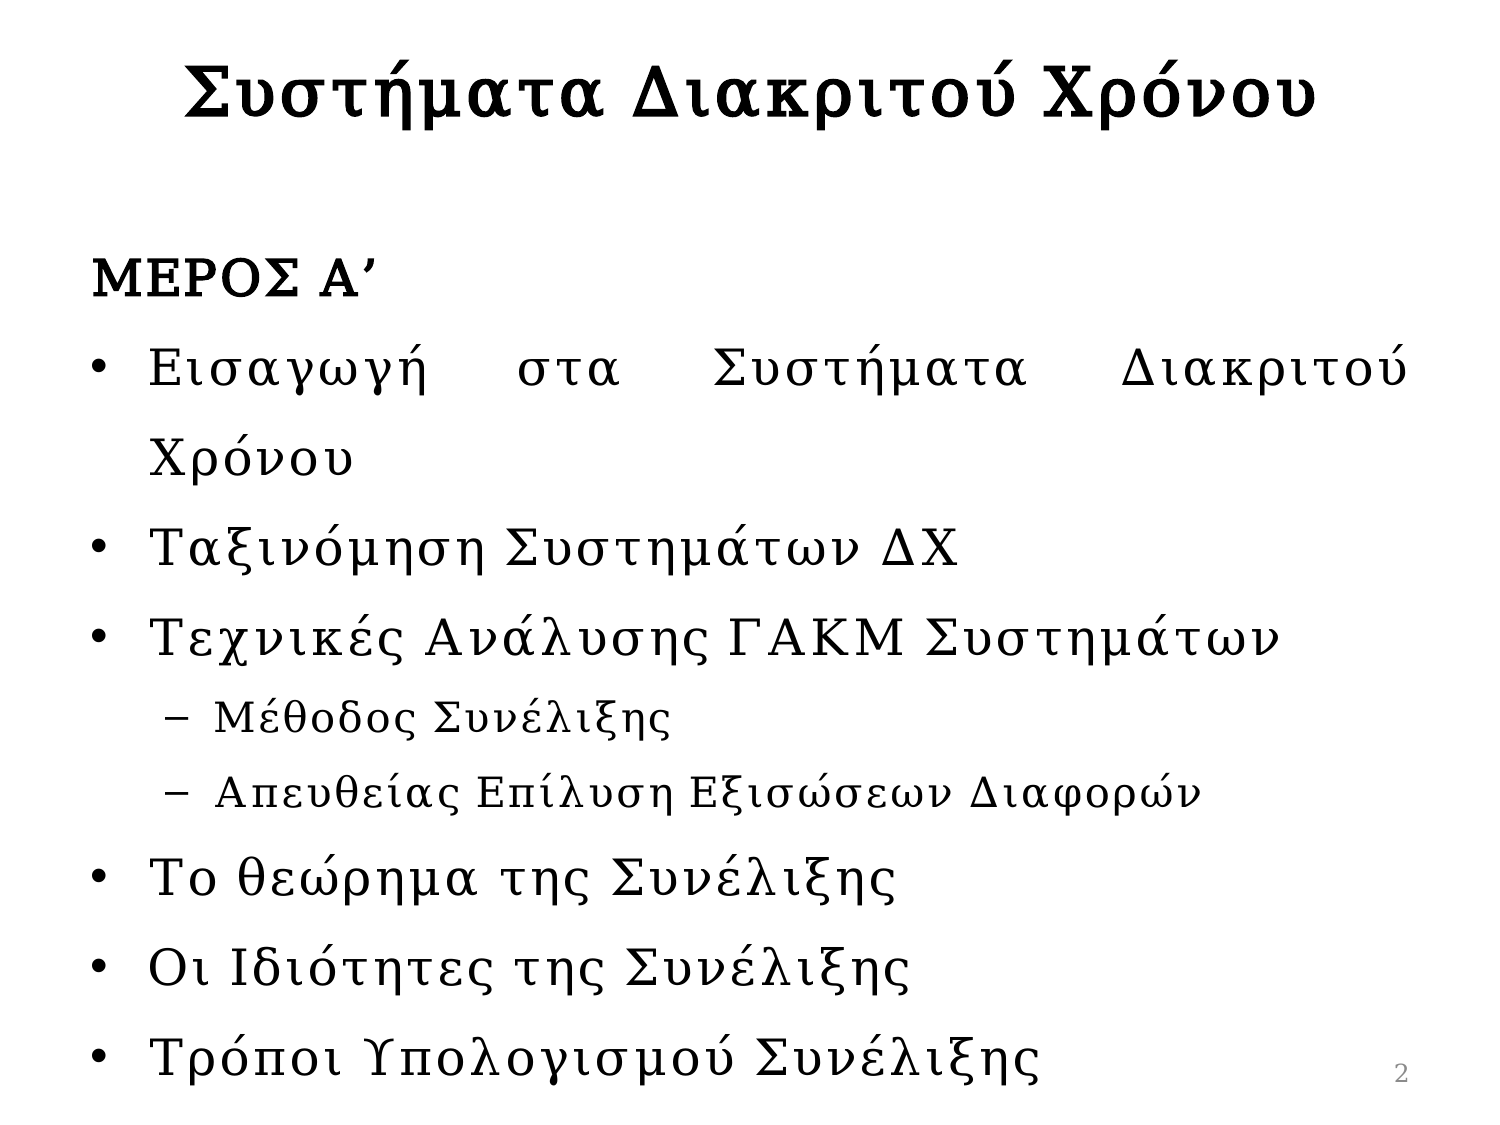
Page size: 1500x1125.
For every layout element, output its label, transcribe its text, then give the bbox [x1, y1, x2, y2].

list ΜΕΡΟΣ Α’ Εισαγωγή στα Συστήματα Διακριτού Χρόνου Ταξινόμηση Συστημάτων ΔΧ Τεχνικές Ανάλυσης ΓΑΚΜ Συστημάτων Μέθοδος Συνέλιξης Απευθείας Επίλυση Εξισώσεων Διαφορών Το θεώρημα της Συνέλιξης Οι Ιδιότητες της Συνέλιξης Τρόποι Υπολογισμού Συνέλιξης [75, 208, 1425, 1071]
title Συστήματα Διακριτού Χρόνου [75, 19, 1425, 159]
slide_number 2 [1222, 1042, 1425, 1103]
